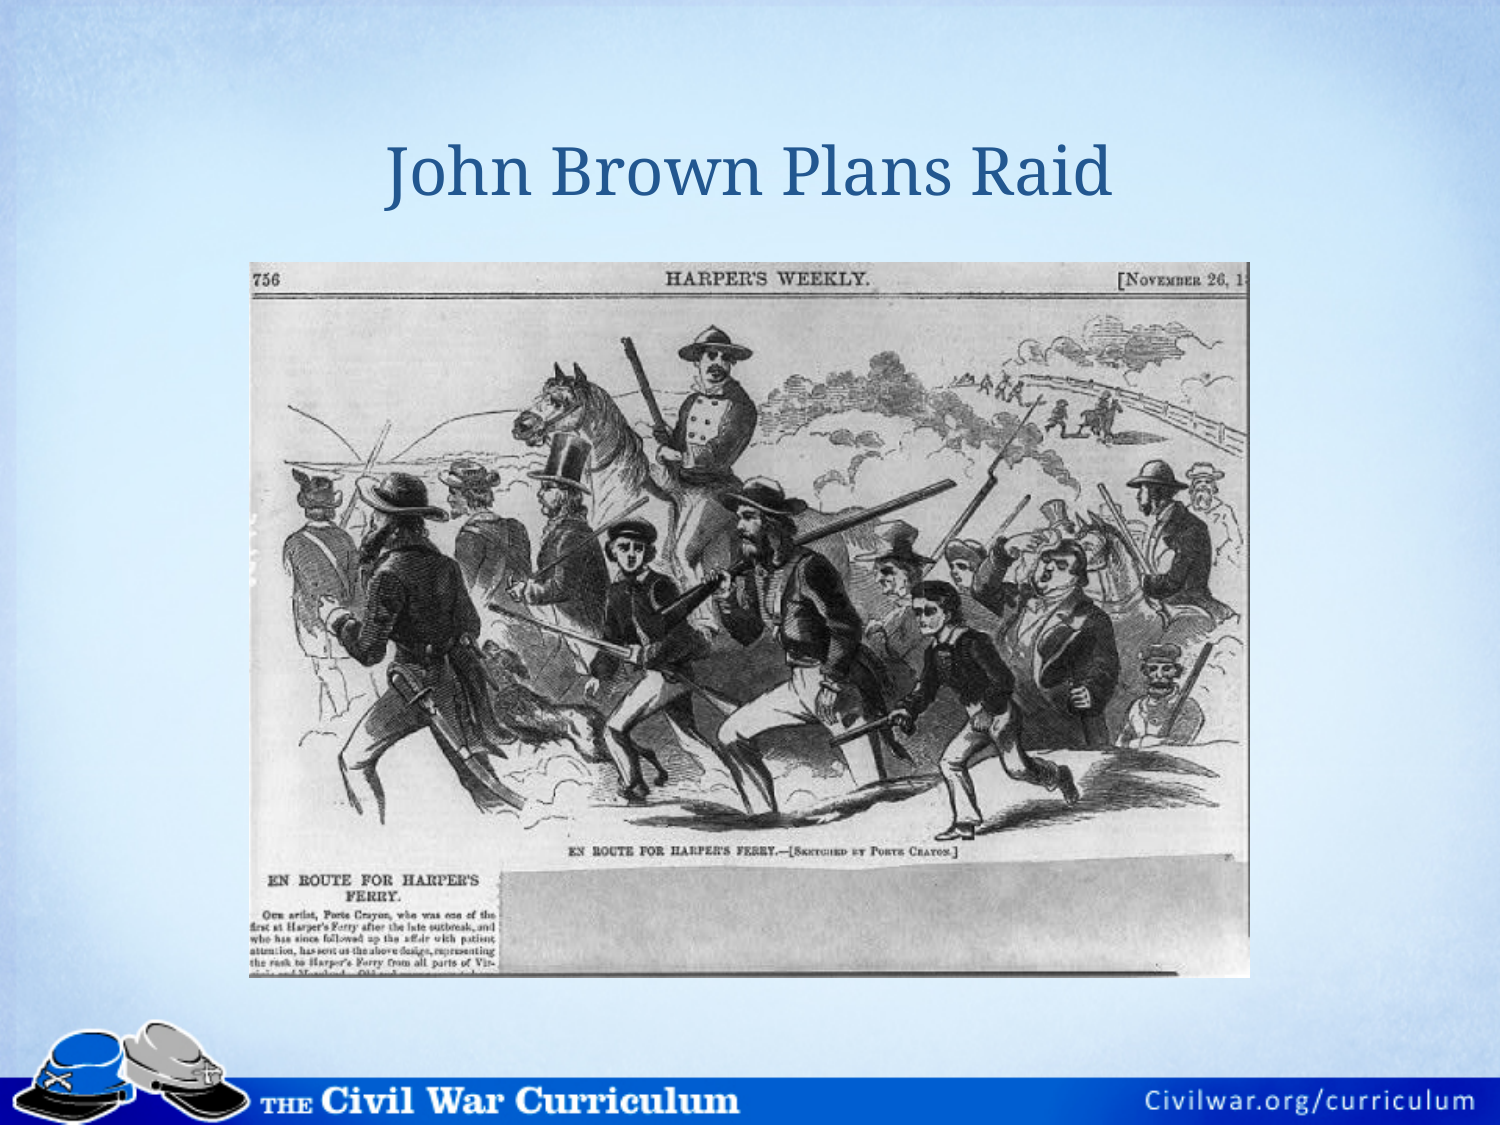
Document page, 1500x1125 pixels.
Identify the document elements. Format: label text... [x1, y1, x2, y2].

picture [0, 0, 1500, 1125]
title John Brown Plans Raid [75, 105, 1425, 233]
